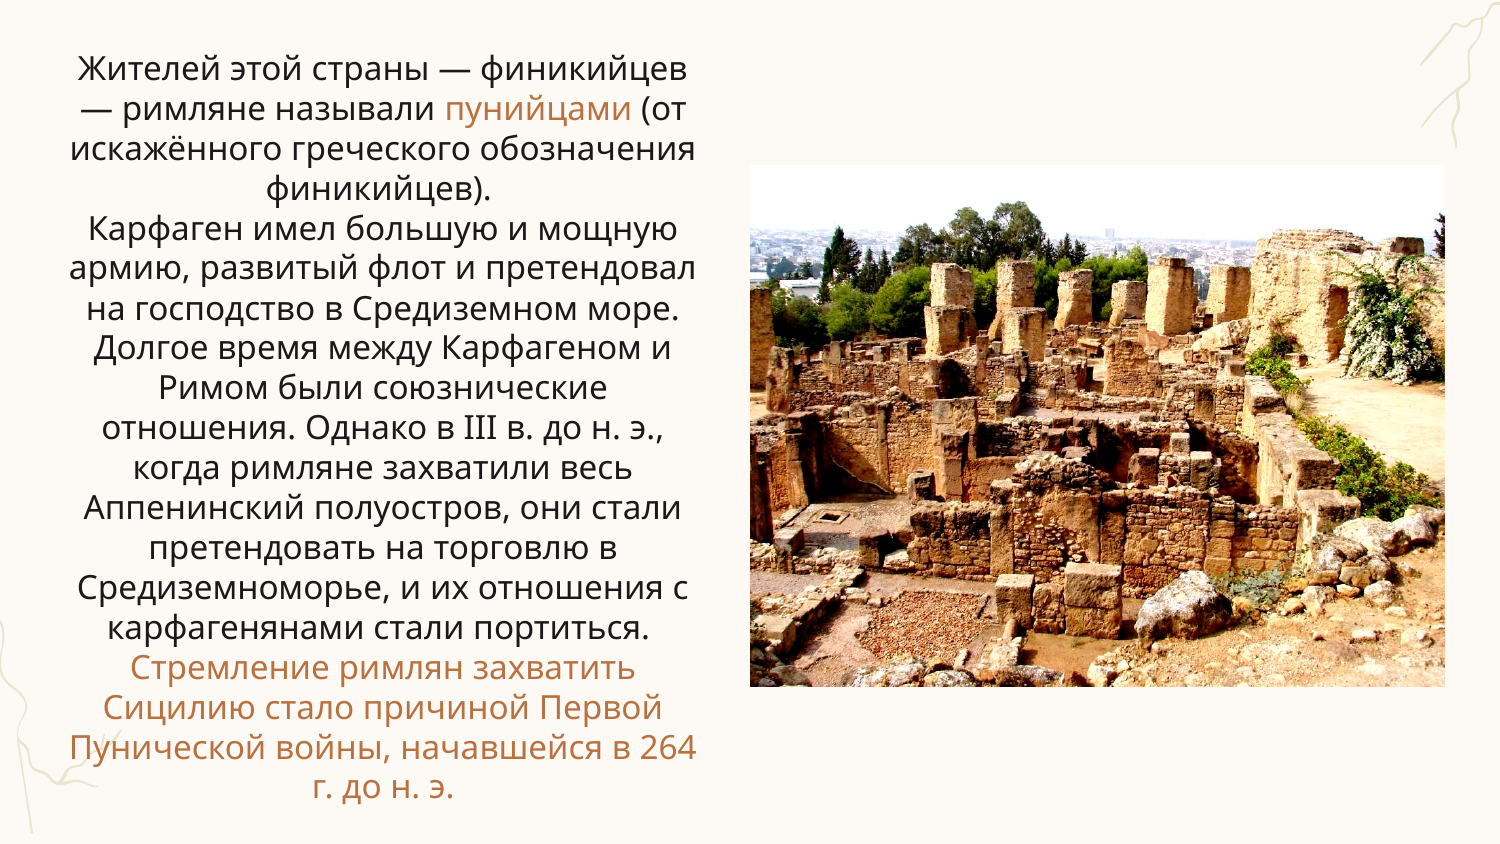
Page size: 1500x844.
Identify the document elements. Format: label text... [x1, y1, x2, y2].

picture [749, 165, 1445, 688]
list Жителей этой страны — финикийцев — римляне называли пунийцами (от искажённого греческого обозначения финикийцев). Карфаген имел большую и мощную армию, развитый флот и претендовал на господство в Средиземном море. Долгое время между Карфагеном и Римом были союзнические отношения. Однако в III в. до н. э., когда римляне захватили весь Аппенинский полуостров, они стали претендовать на торговлю в Средиземноморье, и их отношения с карфагенянами стали портиться. Стремление римлян захватить Сицилию стало причиной Первой Пунической войны, начавшейся в 264 г. до н. э. [19, 211, 725, 642]
